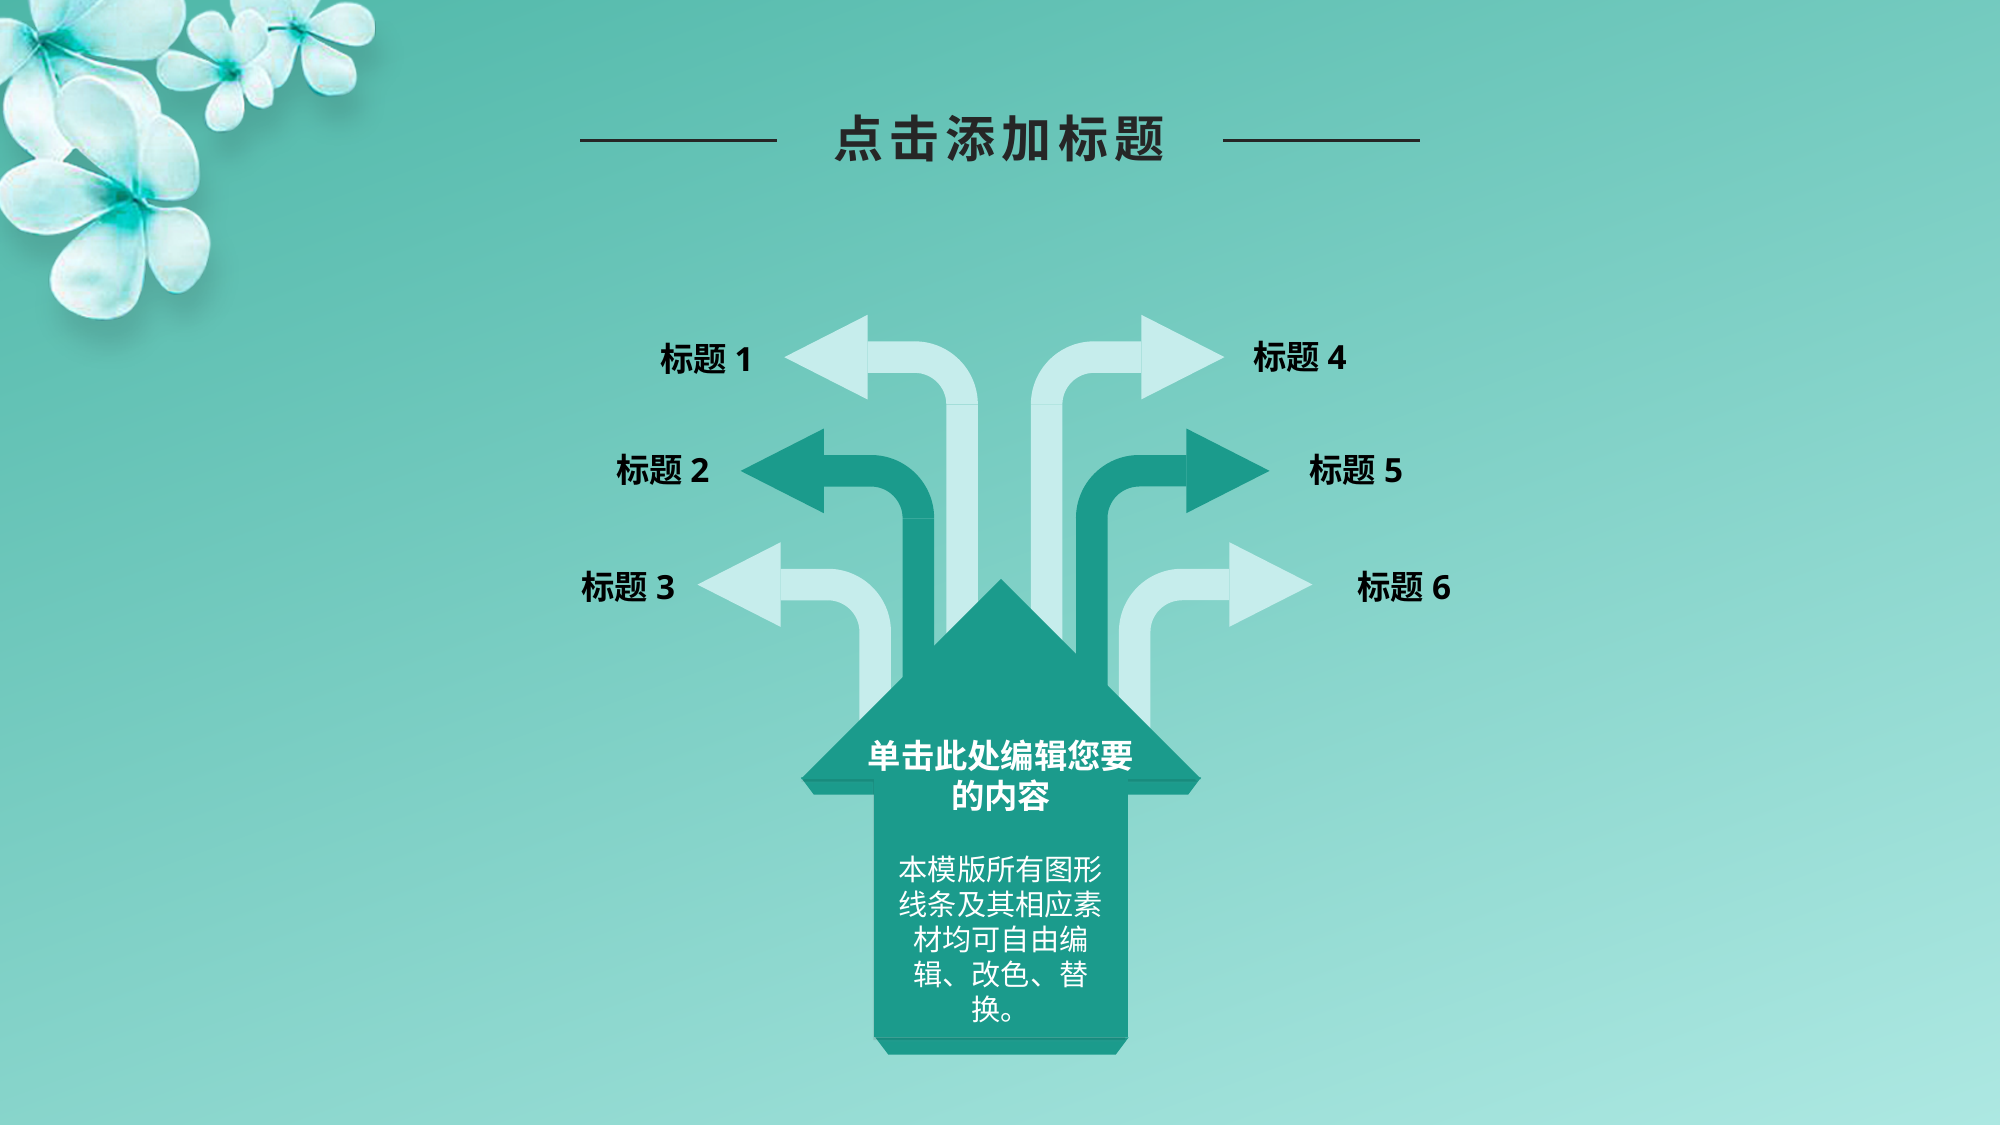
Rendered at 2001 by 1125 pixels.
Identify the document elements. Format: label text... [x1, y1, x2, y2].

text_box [659, 439, 1103, 634]
text_box 标题4 [1238, 329, 1537, 384]
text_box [1104, 439, 1350, 634]
text_box 标题3 [566, 558, 654, 614]
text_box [800, 578, 1202, 1055]
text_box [686, 552, 903, 747]
text_box 标题5 [1352, 441, 1594, 497]
text_box 标题1 [645, 330, 944, 386]
text_box 标题6 [1354, 558, 1642, 614]
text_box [1107, 496, 1338, 691]
text_box 标题2 [601, 441, 655, 497]
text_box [672, 496, 1003, 691]
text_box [1107, 552, 1324, 747]
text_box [580, 100, 1420, 177]
picture [0, 0, 404, 372]
